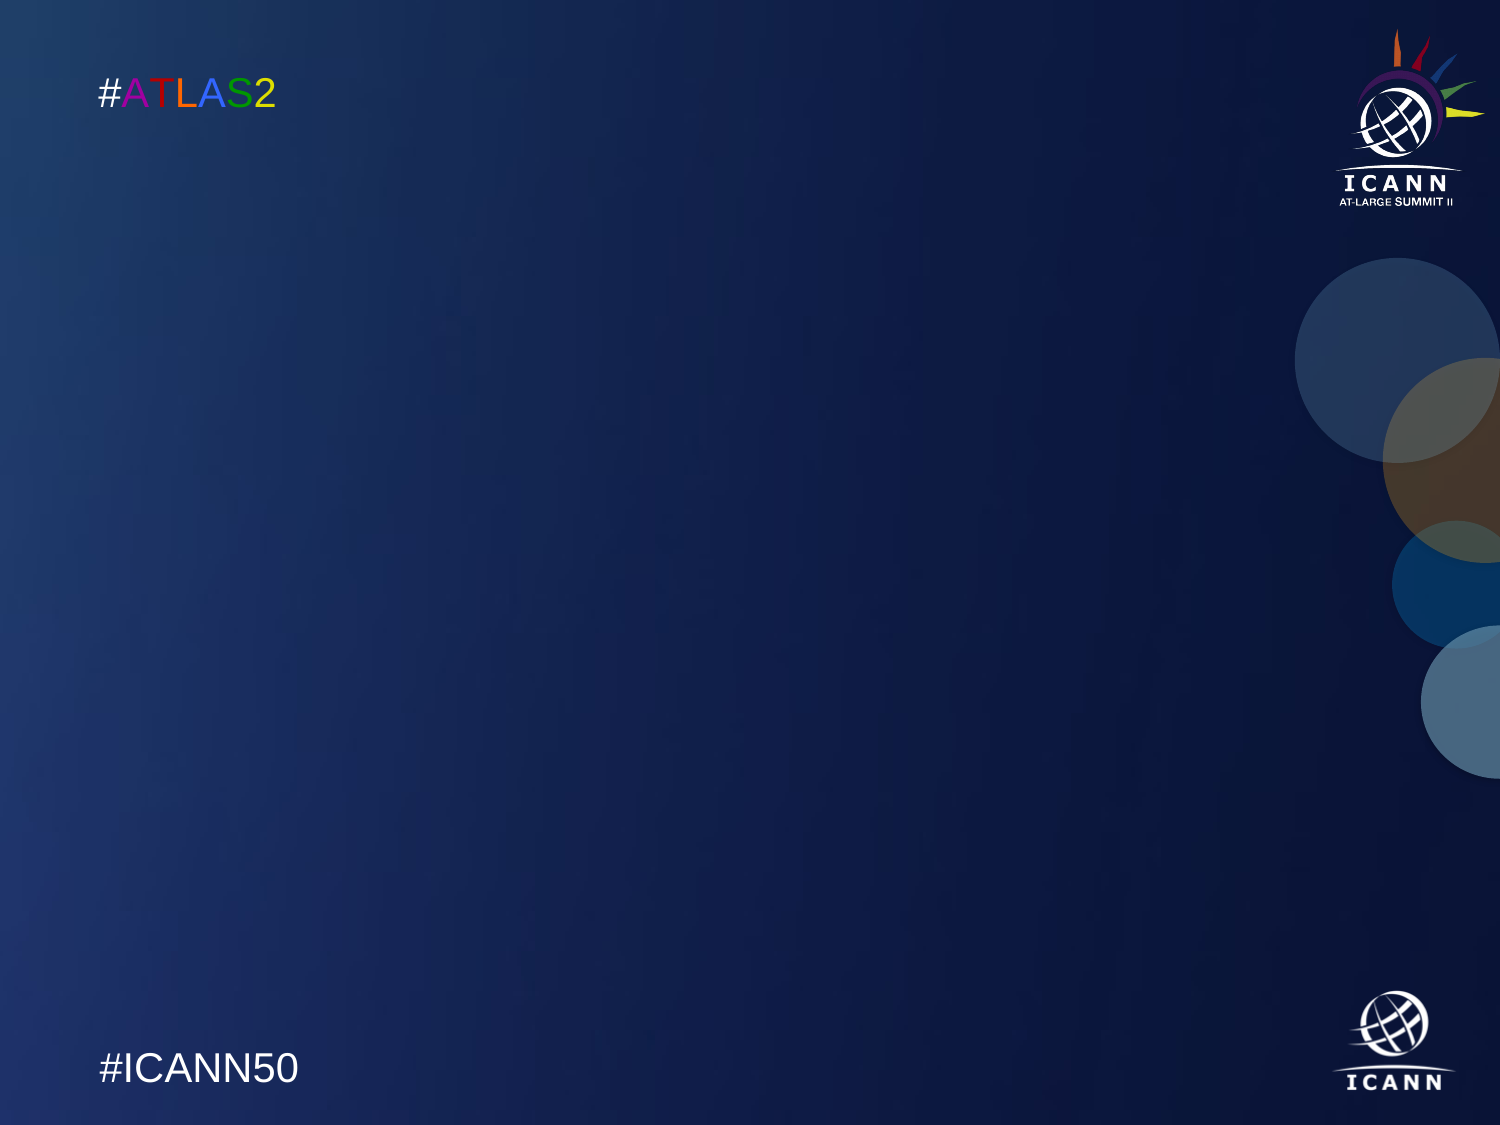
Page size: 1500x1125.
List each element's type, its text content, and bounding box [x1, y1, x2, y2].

picture [0, 0, 1500, 1125]
text_box #ATLAS2 [87, 62, 288, 119]
